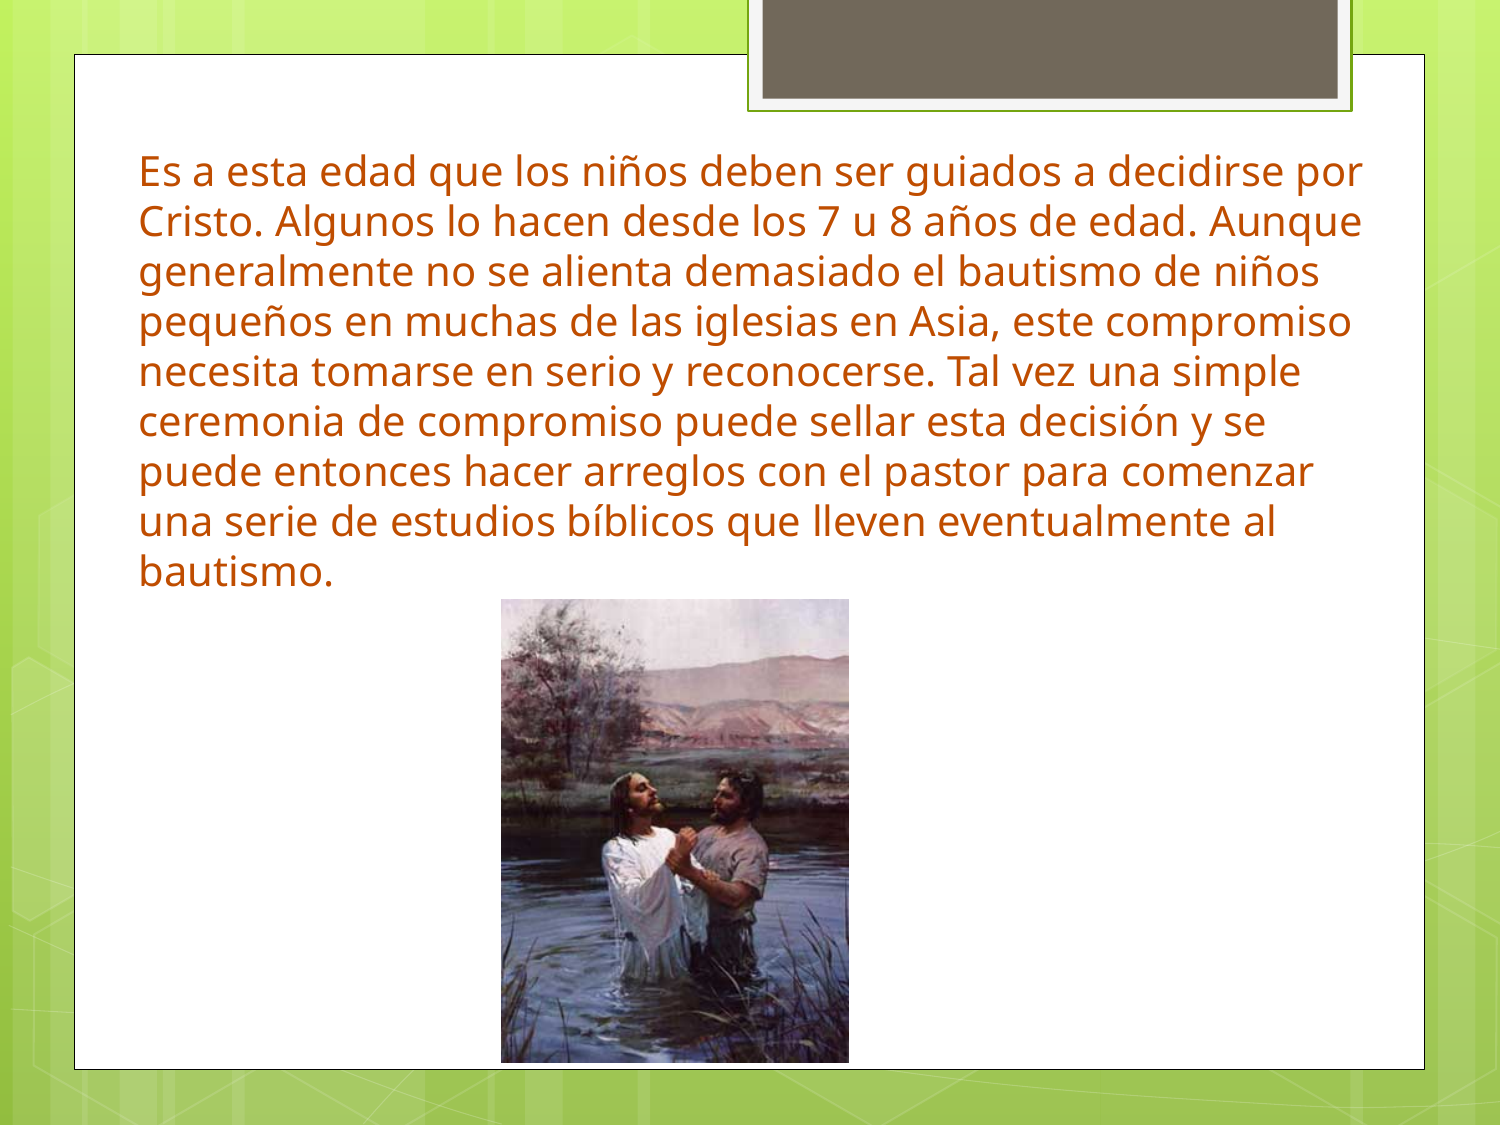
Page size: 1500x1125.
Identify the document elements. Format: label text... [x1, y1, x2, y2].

list Es a esta edad que los niños deben ser guiados a decidirse por Cristo. Algunos lo hacen desde los 7 u 8 años de edad. Aunque generalmente no se alienta demasiado el bautismo de niños pequeños en muchas de las iglesias en Asia, este compromiso necesita tomarse en serio y reconocerse. Tal vez una simple ceremonia de compromiso puede sellar esta decisión y se puede entonces hacer arreglos con el pastor para comenzar una serie de estudios bíblicos que lleven eventualmente al bautismo. [112, 137, 1388, 1038]
picture [501, 599, 849, 1063]
